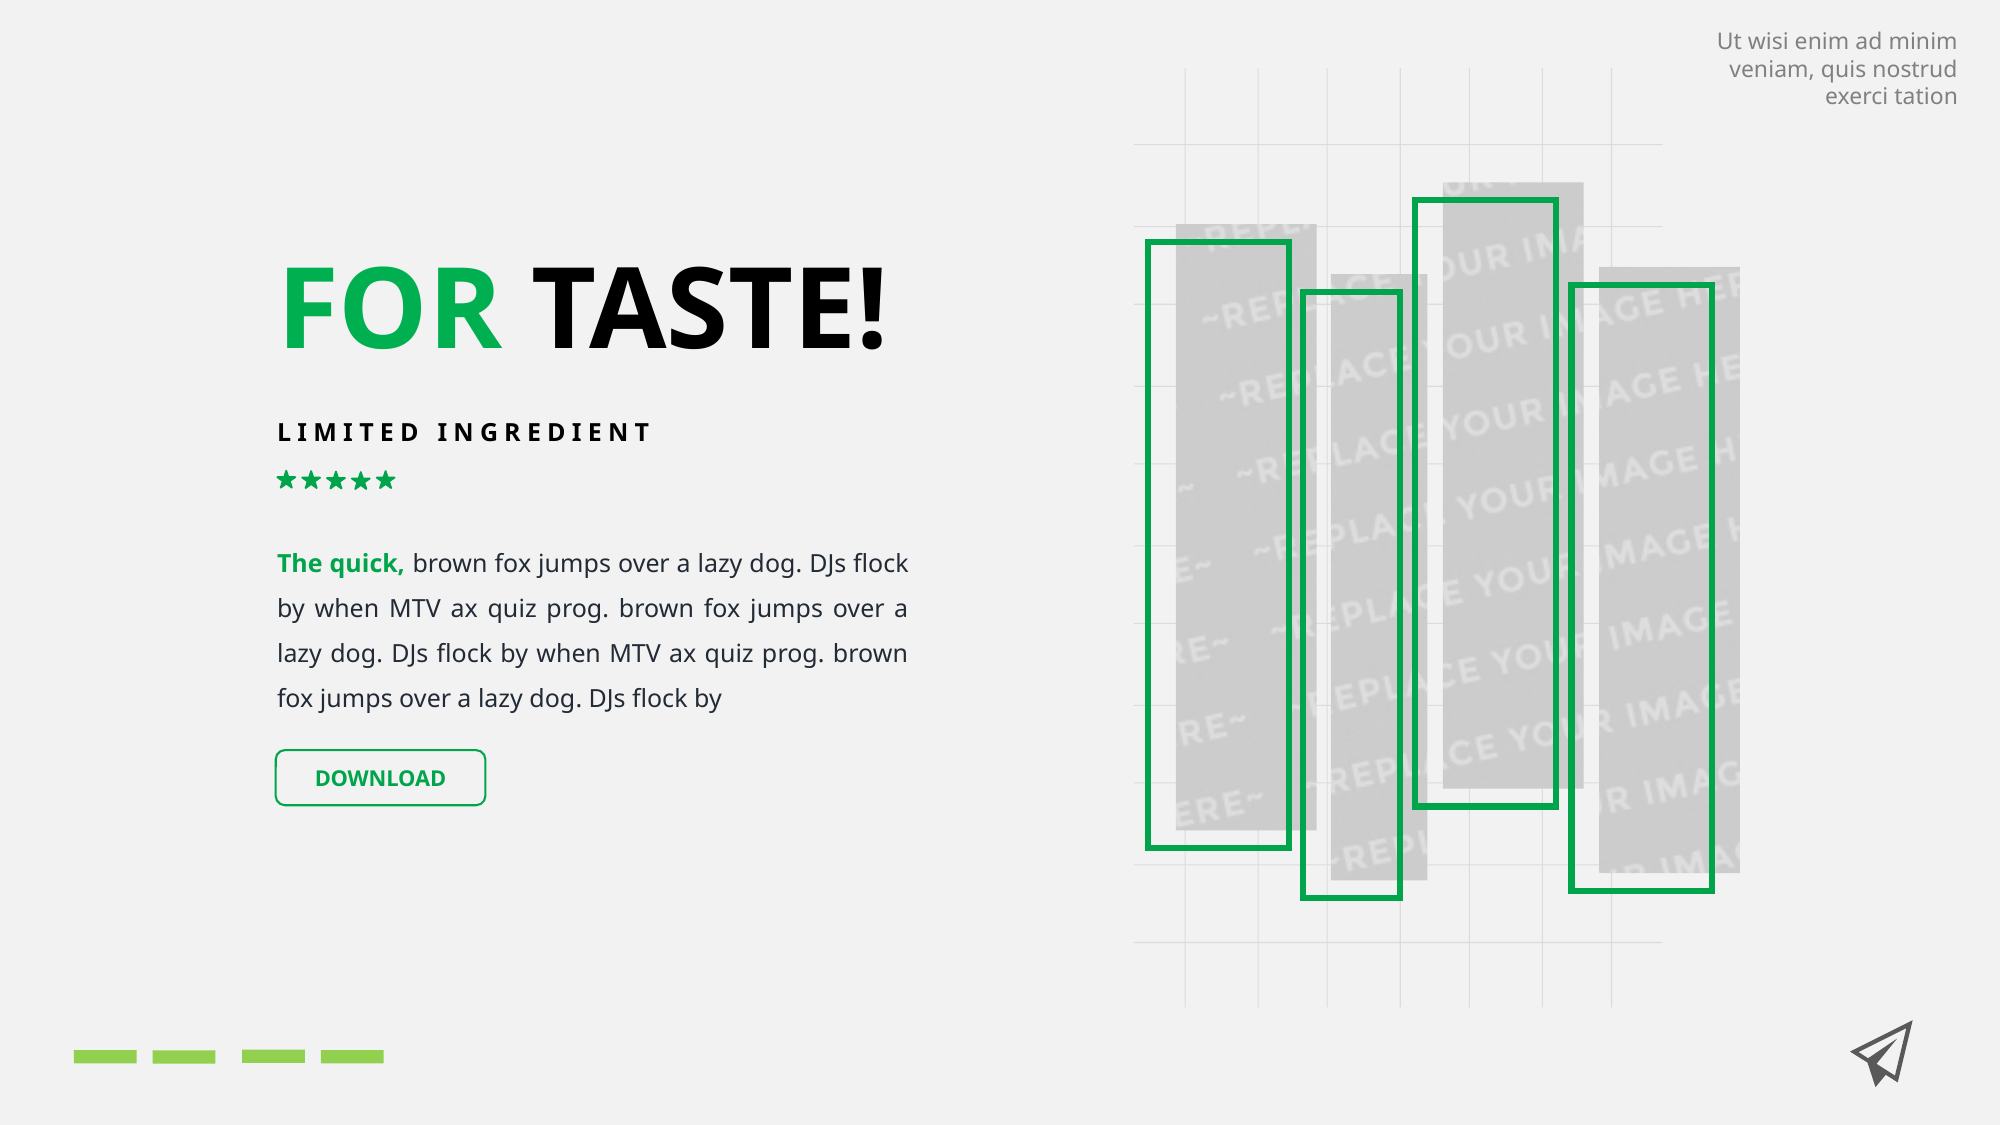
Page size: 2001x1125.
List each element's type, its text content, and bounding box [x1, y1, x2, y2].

picture [1175, 224, 1317, 831]
text_box [73, 1049, 138, 1064]
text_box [276, 469, 396, 490]
picture [1442, 182, 1584, 789]
text_box [320, 1049, 385, 1064]
text_box The quick, brown fox jumps over a lazy dog. DJs flock by when MTV ax quiz prog. brown fox jumps over a lazy dog. DJs flock by when MTV ax quiz prog. brown fox jumps over a lazy dog. DJs flock by [262, 525, 925, 720]
text_box [1302, 291, 1401, 899]
text_box Ut wisi enim ad minim veniam, quis nostrud exerci tation [1664, 19, 1973, 117]
text_box [1570, 284, 1713, 892]
text_box [1414, 199, 1557, 808]
text_box LIMITED INGREDIENT [262, 408, 688, 454]
text_box FOR TASTE! [262, 229, 1044, 379]
text_box [1147, 241, 1290, 849]
text_box [1850, 1020, 1913, 1088]
picture [1330, 274, 1428, 881]
picture [1599, 266, 1740, 874]
text_box DOWNLOAD [274, 749, 487, 807]
text_box [152, 1049, 216, 1065]
text_box [241, 1049, 306, 1064]
